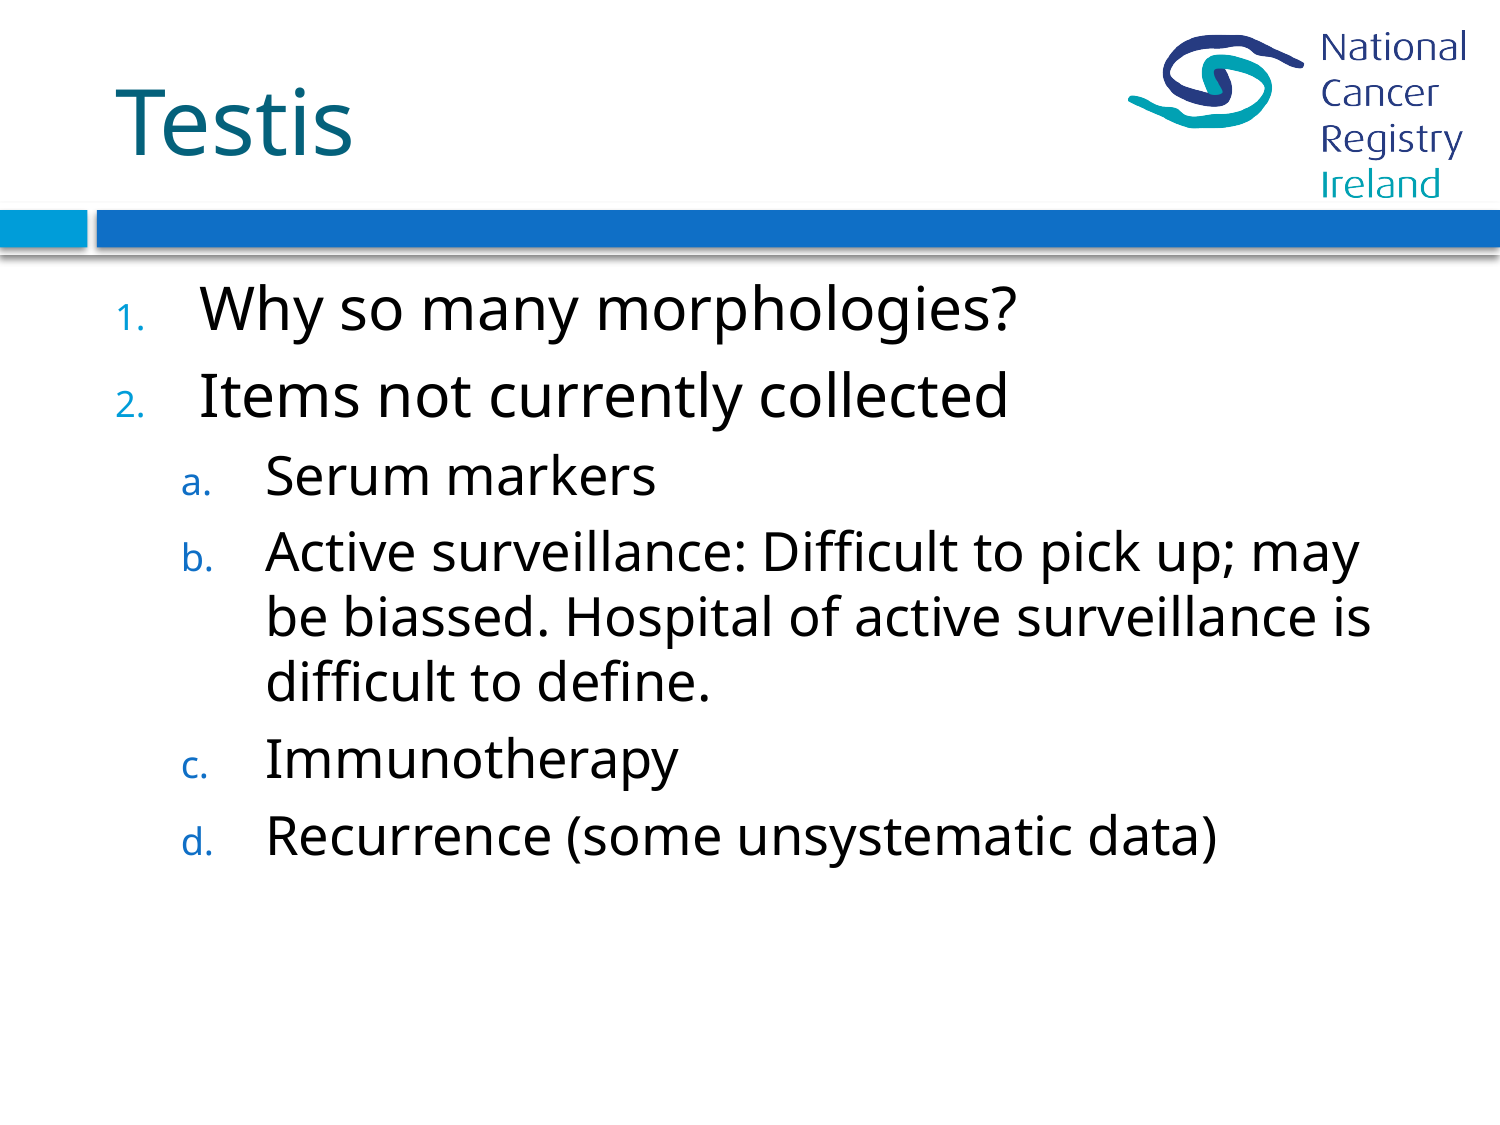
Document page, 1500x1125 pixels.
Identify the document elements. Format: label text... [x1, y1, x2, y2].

title Testis [100, 37, 1122, 200]
picture [1127, 30, 1465, 199]
list Why so many morphologies? Items not currently collected Serum markers Active surveillance: Difficult to pick up; may be biassed. Hospital of active surveillance is difficult to define. Immunotherapy Recurrence (some unsystematic data) [100, 262, 1438, 1000]
